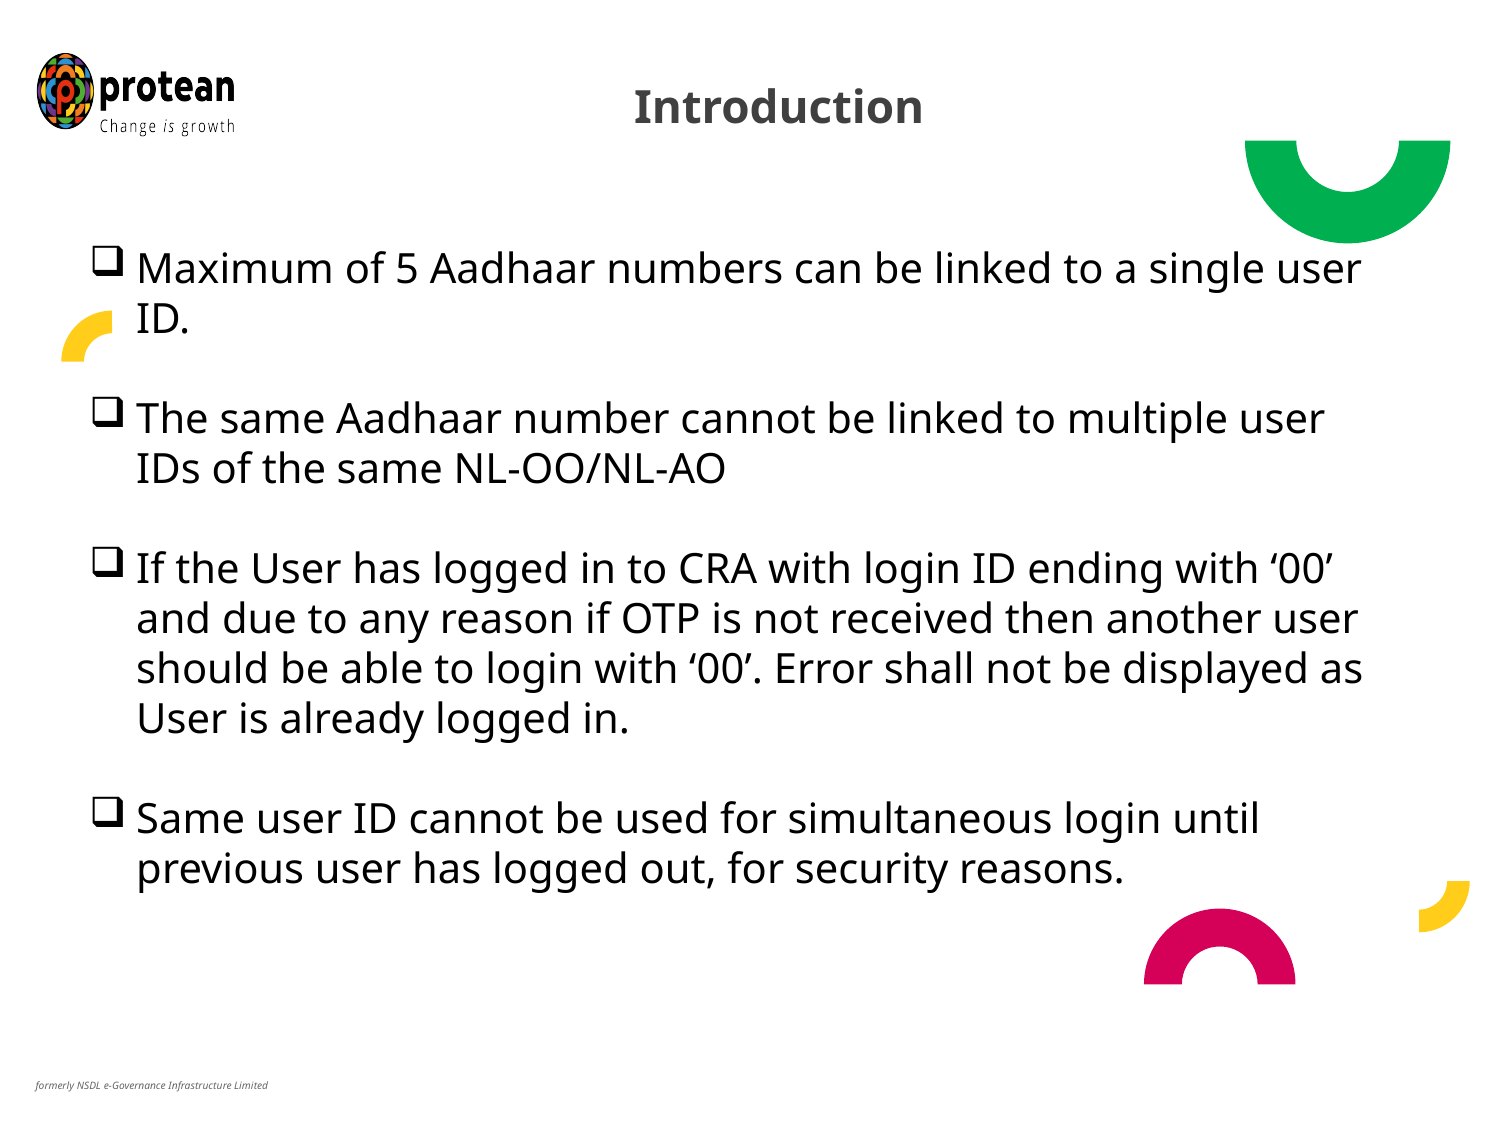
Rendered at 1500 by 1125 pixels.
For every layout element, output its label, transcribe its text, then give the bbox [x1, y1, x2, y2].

text_box [1243, 139, 1452, 234]
text_box [60, 326, 74, 363]
text_box [1142, 907, 1297, 986]
text_box [1417, 880, 1471, 934]
text_box Introduction [245, 85, 1314, 139]
picture [22, 0, 247, 201]
text_box Maximum of 5 Aadhaar numbers can be linked to a single user ID. The same Aadhaar number cannot be linked to multiple user IDs of the same NL-OO/NL-AO If the User has logged in to CRA with login ID ending with ‘00’ and due to any reason if OTP is not received then another user should be able to login with ‘00’. Error shall not be displayed as User is already logged in. Same user ID cannot be used for simultaneous login until previous user has logged out, for security reasons. [74, 234, 1416, 900]
